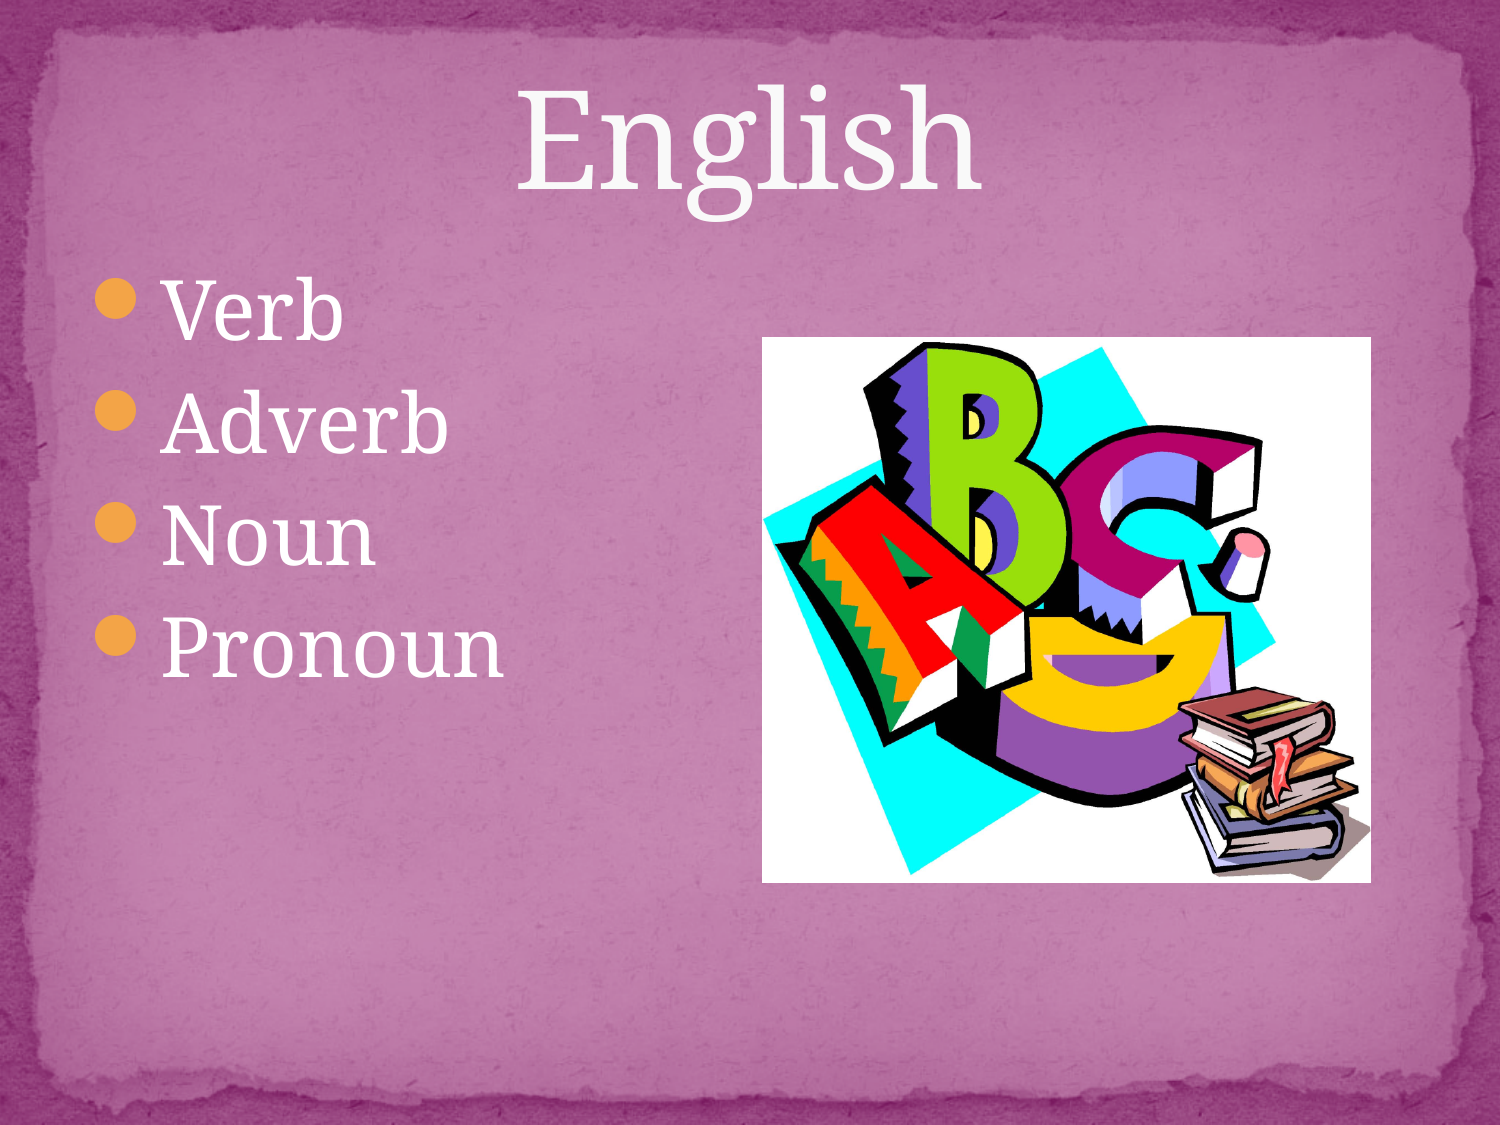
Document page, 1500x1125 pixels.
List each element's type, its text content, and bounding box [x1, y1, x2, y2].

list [765, 340, 1369, 881]
list Verb Adverb Noun Pronoun [75, 249, 741, 1000]
title English [74, 24, 1425, 225]
